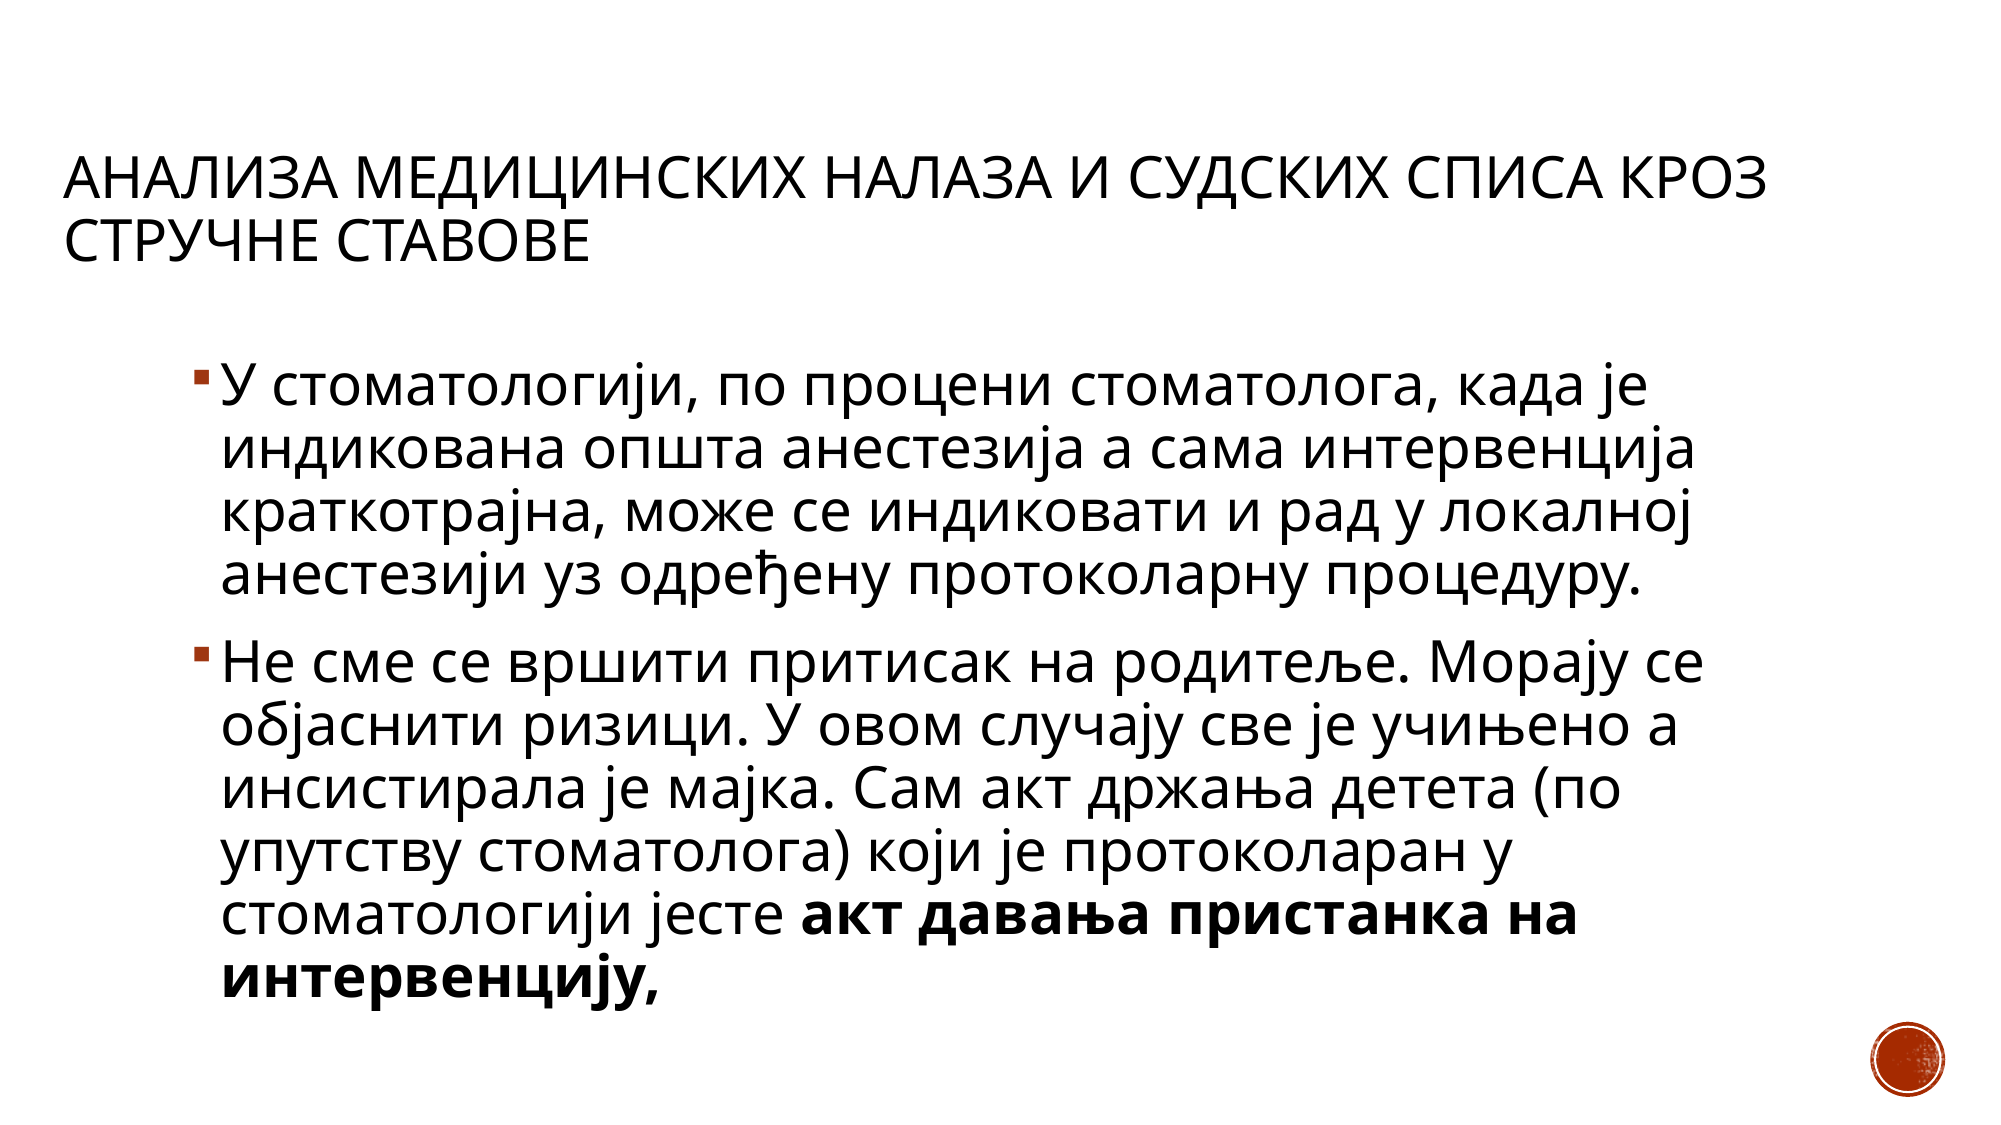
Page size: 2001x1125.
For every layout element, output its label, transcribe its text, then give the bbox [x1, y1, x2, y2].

title анализа медицинских налаза и судских списа кроз стручне ставове [48, 79, 1826, 344]
list У стоматологији, по процени стоматолога, када је индикована општа анестезија а сама интервенција краткотрајна, може се индиковати и рад у локалној анестезији уз одређену протоколарну процедуру. Не сме се вршити притисак на родитеље. Морају се објаснити ризици. У овом случају све је учињено а инсистирала је мајка. Сам акт држања детета (по упутству стоматолога) који је протоколаран у стоматологији јесте акт давања пристанка на интервенцију, [175, 348, 1826, 1013]
